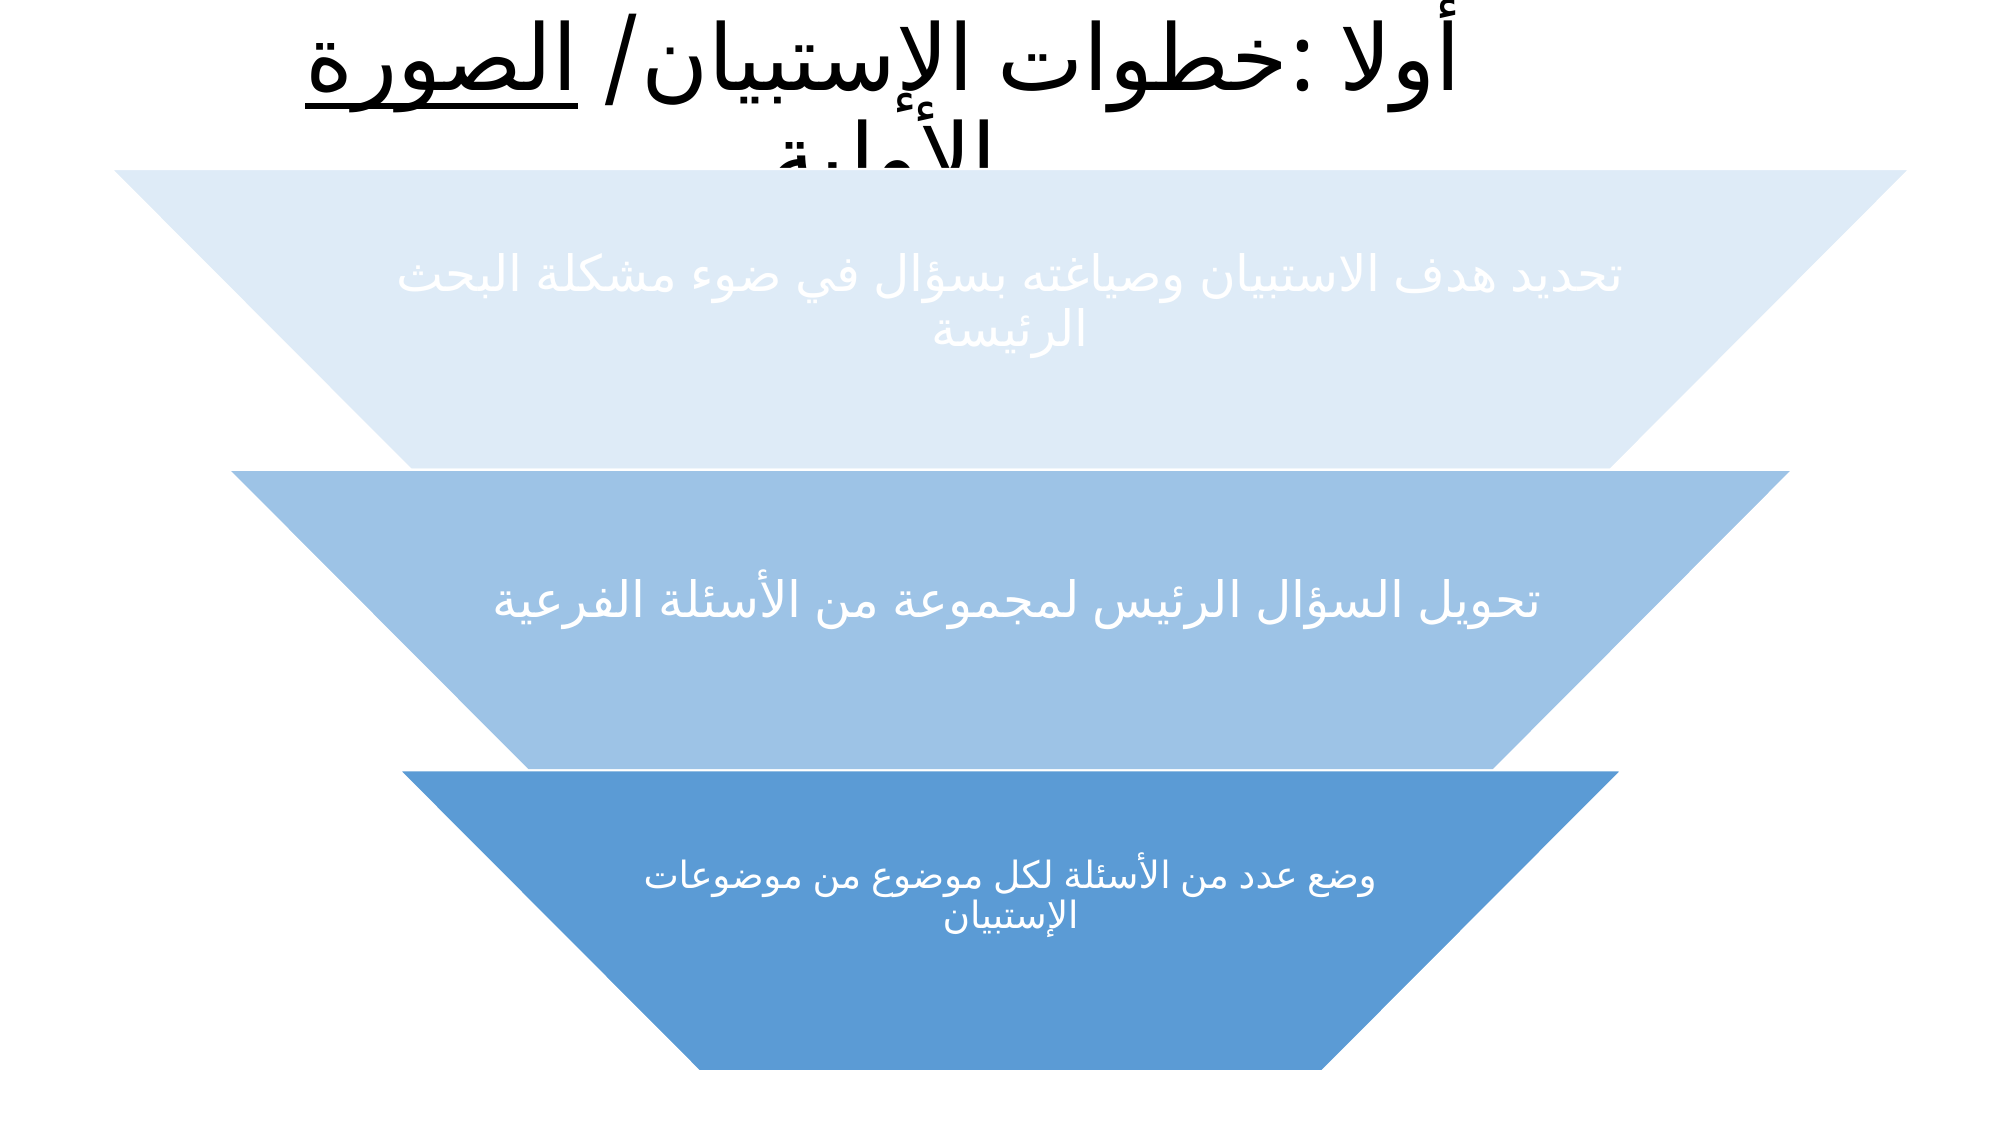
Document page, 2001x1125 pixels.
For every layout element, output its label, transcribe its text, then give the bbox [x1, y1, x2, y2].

title أولا :خطوات الإستبيان/ الصورة الأولية [178, 51, 1589, 167]
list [111, 168, 1910, 1072]
